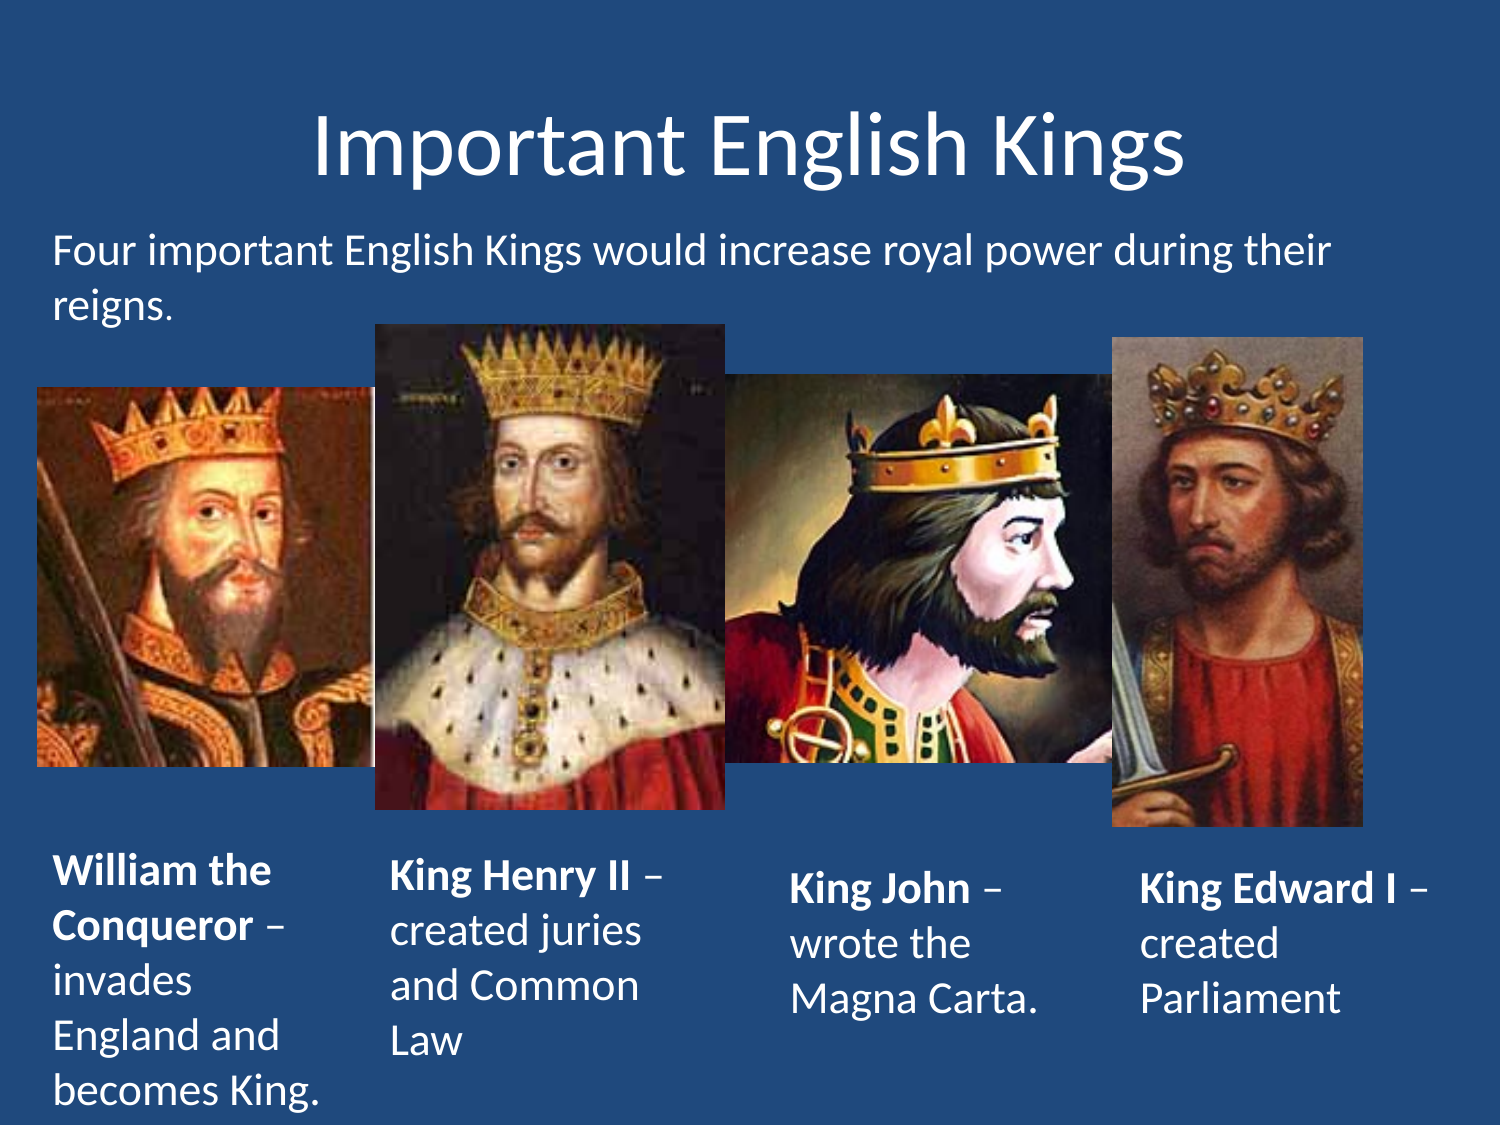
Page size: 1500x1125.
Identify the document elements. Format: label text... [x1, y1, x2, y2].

text_box King Henry II – created juries and Common Law [375, 837, 725, 1073]
title Important English Kings [75, 45, 1425, 233]
text_box King Edward I – created Parliament [1125, 849, 1450, 1030]
text_box William the Conqueror – invades England and becomes King. [37, 832, 350, 1122]
picture [37, 324, 1363, 827]
text_box Four important English Kings would increase royal power during their reigns. [37, 212, 1413, 338]
text_box King John – wrote the Magna Carta. [774, 849, 1088, 1030]
